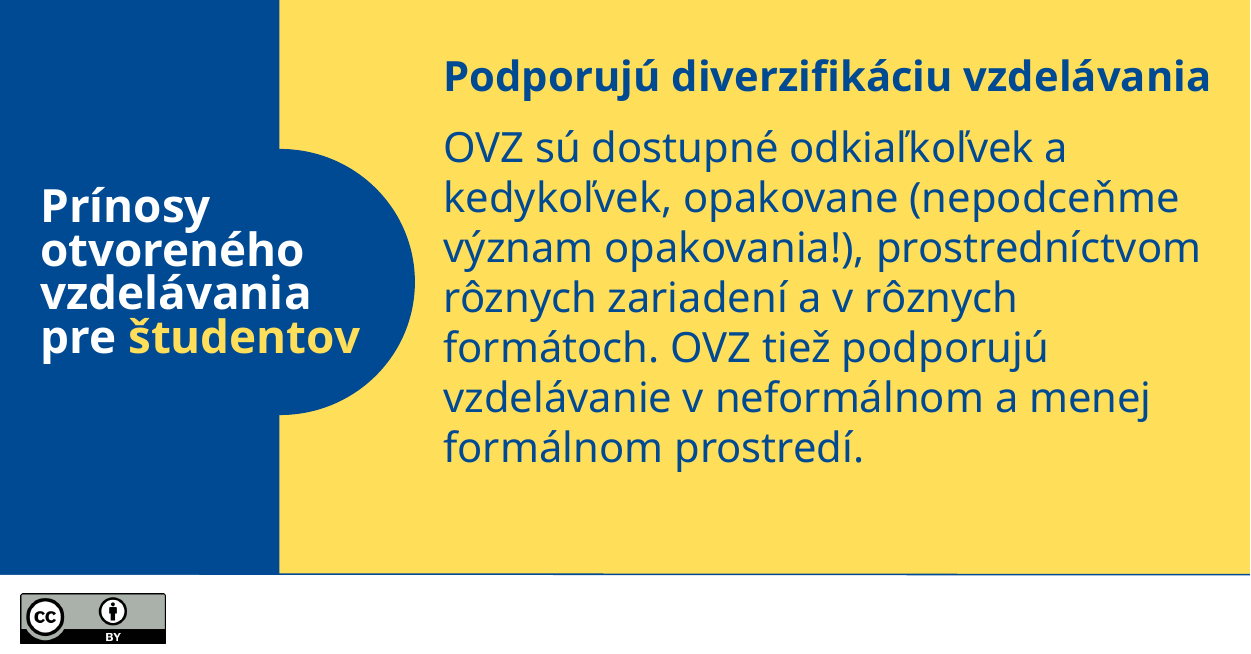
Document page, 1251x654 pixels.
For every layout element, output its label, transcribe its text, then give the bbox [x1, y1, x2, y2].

text_box Prínosy otvoreného vzdelávania pre študentov [25, 171, 409, 378]
picture [20, 592, 166, 645]
text_box [187, 378, 374, 416]
text_box [0, 582, 1250, 654]
text_box [409, 242, 415, 322]
text_box [206, 148, 355, 171]
text_box Podporujú diverzifikáciu vzdelávania OVZ sú dostupné odkiaľkoľvek a kedykoľvek, opakovane (nepodceňme význam opakovania!), prostredníctvom rôznych zariadení a v rôznych formátoch. OVZ tiež podporujú vzdelávanie v neformálnom a menej formálnom prostredí. [428, 34, 1235, 486]
text_box [0, 0, 280, 573]
